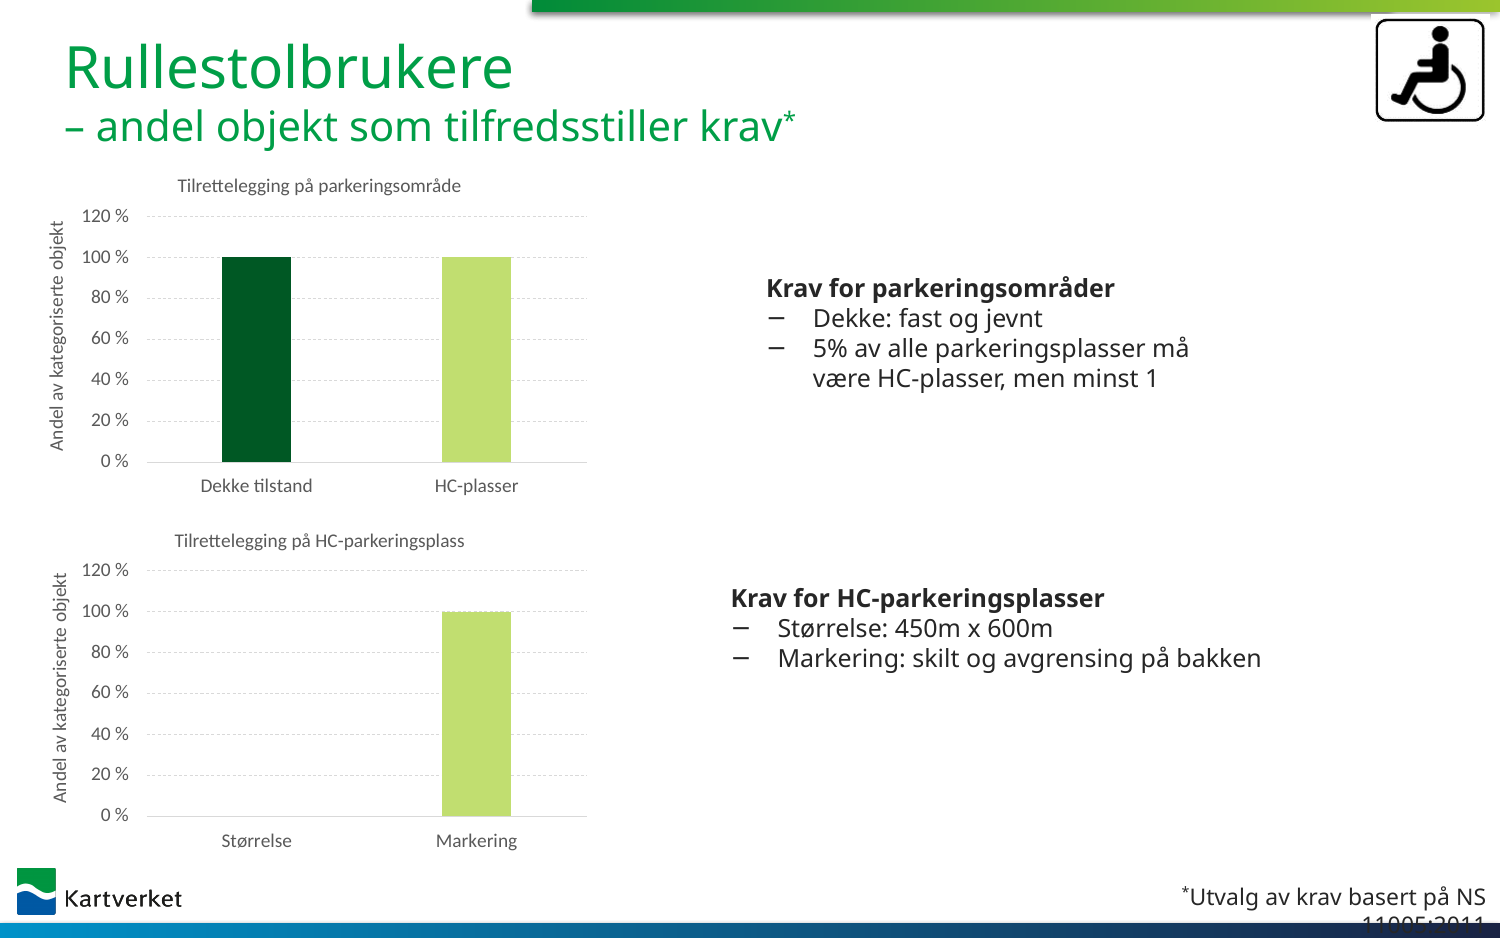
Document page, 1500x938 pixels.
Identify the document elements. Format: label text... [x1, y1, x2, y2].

text_box Krav for HC-parkeringsplasser Størrelse: 450m x 600m Markering: skilt og avgrensing på bakken [715, 574, 1278, 680]
picture [1371, 13, 1491, 127]
text_box Krav for parkeringsområder Dekke: fast og jevnt 5% av alle parkeringsplasser må være HC-plasser, men minst 1 [751, 264, 1232, 400]
picture [41, 166, 598, 505]
text_box Rullestolbrukere – andel objekt som tilfredsstiller krav* [49, 23, 1431, 158]
picture [41, 520, 598, 859]
text_box *Utvalg av krav basert på NS 11005:2011 [1068, 873, 1500, 938]
